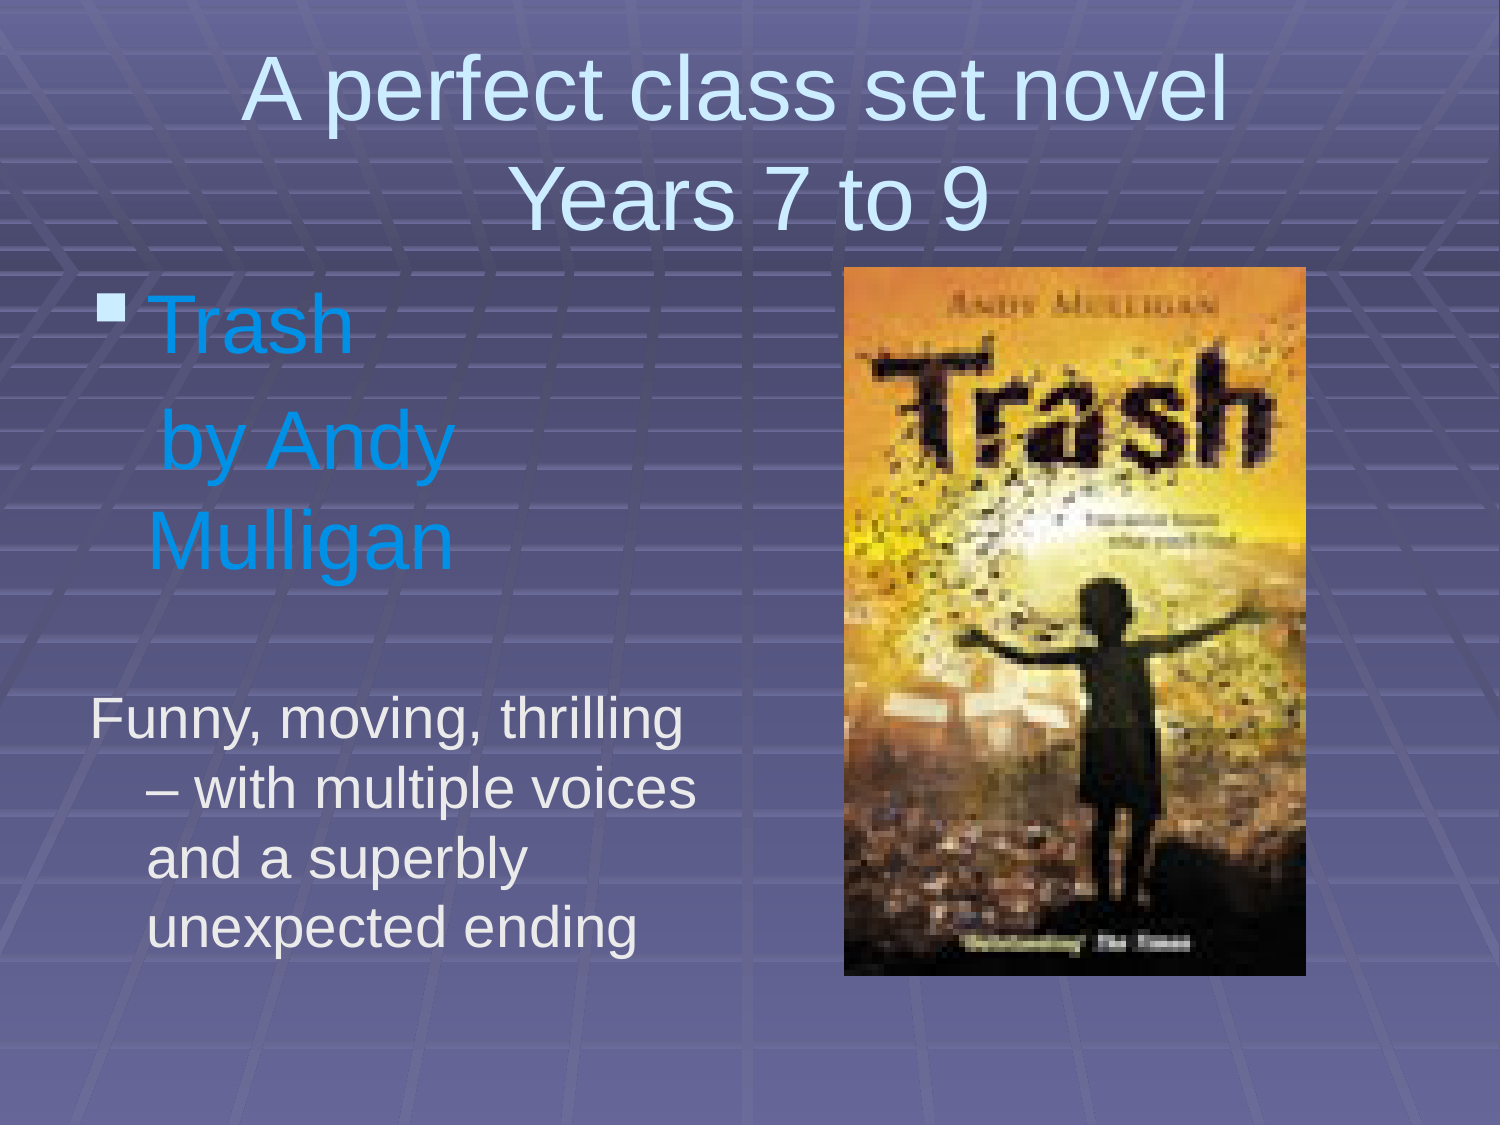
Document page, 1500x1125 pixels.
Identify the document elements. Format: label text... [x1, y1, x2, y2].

picture [844, 266, 1306, 976]
list Trash by Andy Mulligan Funny, moving, thrilling – with multiple voices and a superbly unexpected ending [74, 261, 738, 1001]
title A perfect class set novel Years 7 to 9 [74, 44, 1425, 233]
